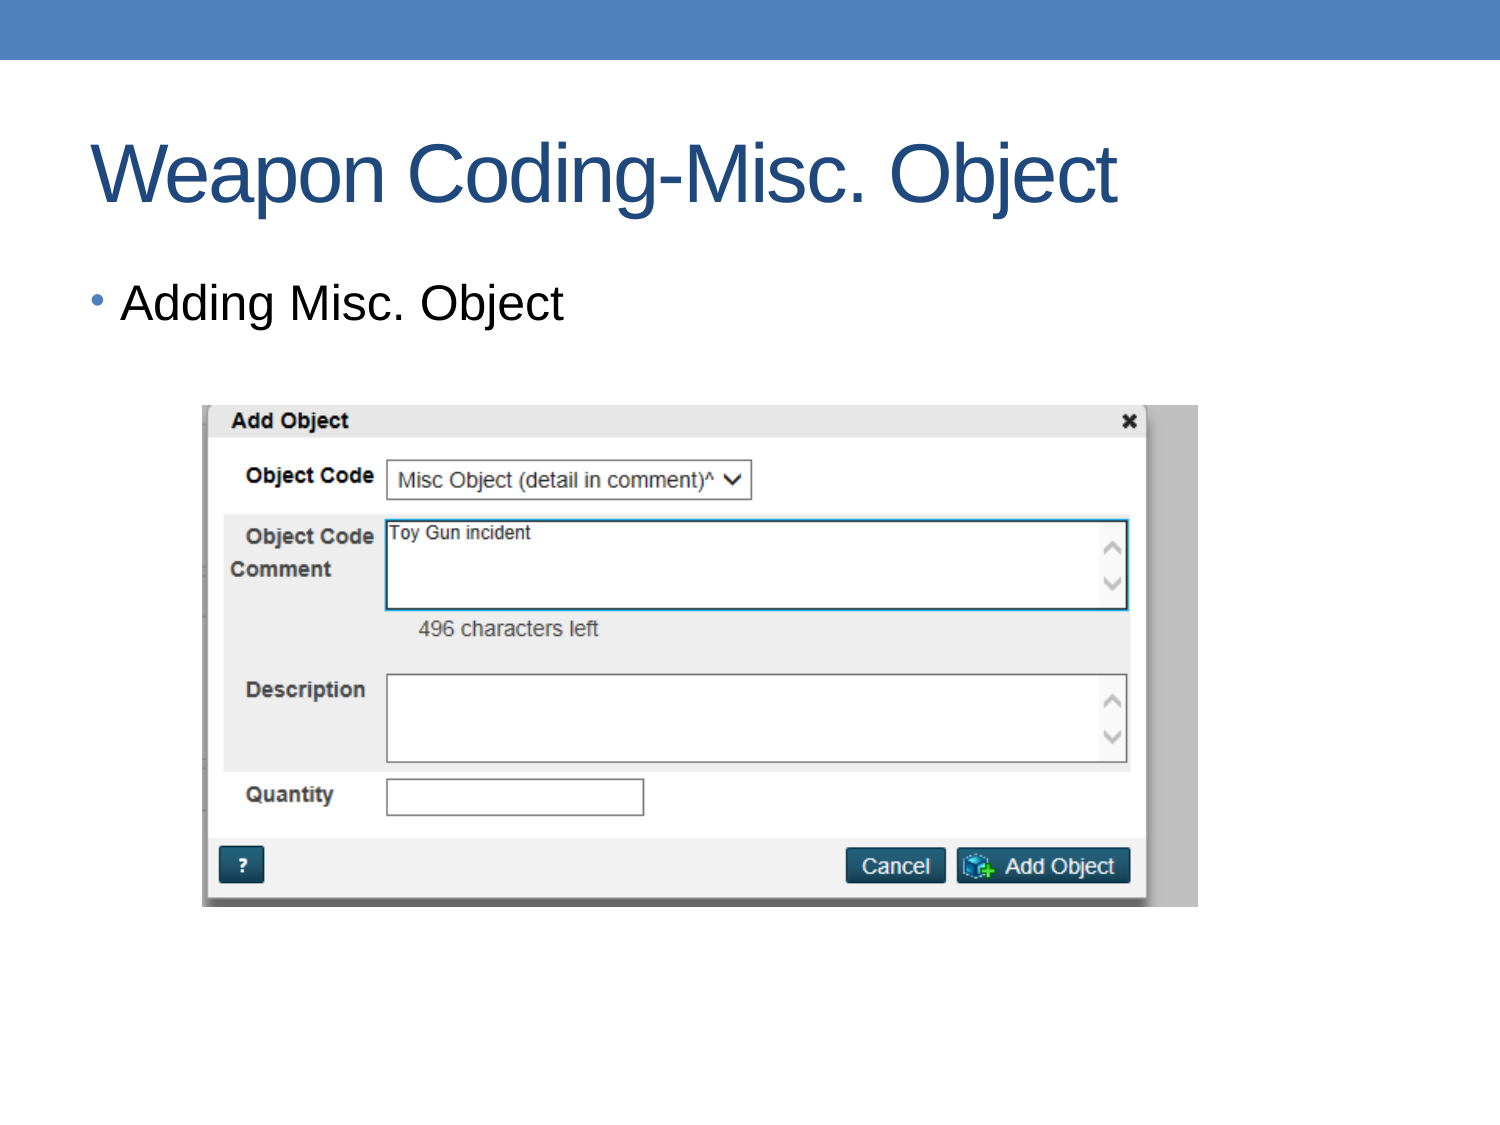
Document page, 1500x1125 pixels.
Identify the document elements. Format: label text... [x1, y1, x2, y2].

title Weapon Coding-Misc. Object [75, 87, 1425, 250]
list Adding Misc. Object [75, 262, 1425, 1063]
picture [201, 405, 1198, 908]
